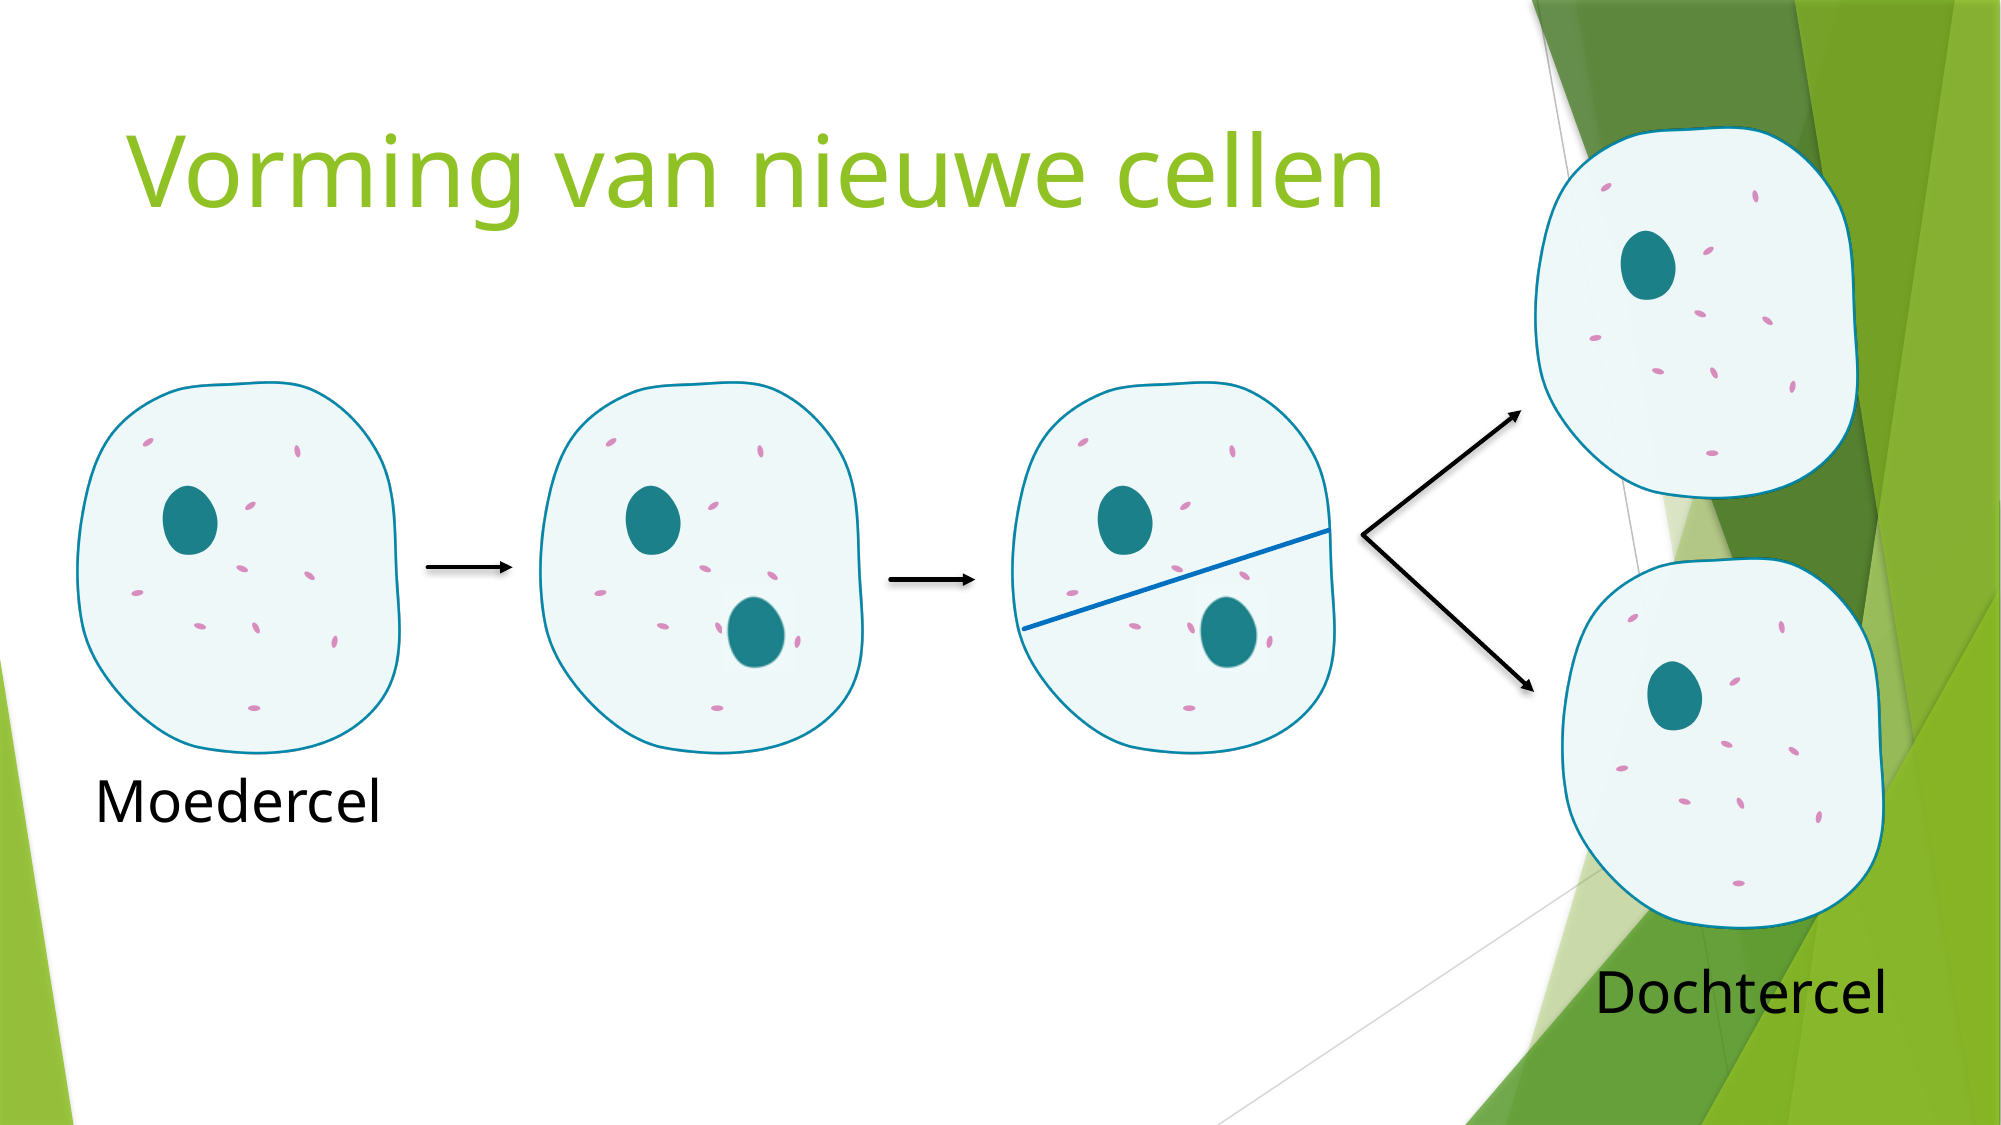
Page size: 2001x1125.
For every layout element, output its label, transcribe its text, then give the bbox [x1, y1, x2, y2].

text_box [1362, 99, 1913, 1035]
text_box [889, 353, 1357, 781]
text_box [429, 353, 889, 781]
title Vorming van nieuwe cellen [111, 99, 1361, 317]
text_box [49, 353, 429, 844]
